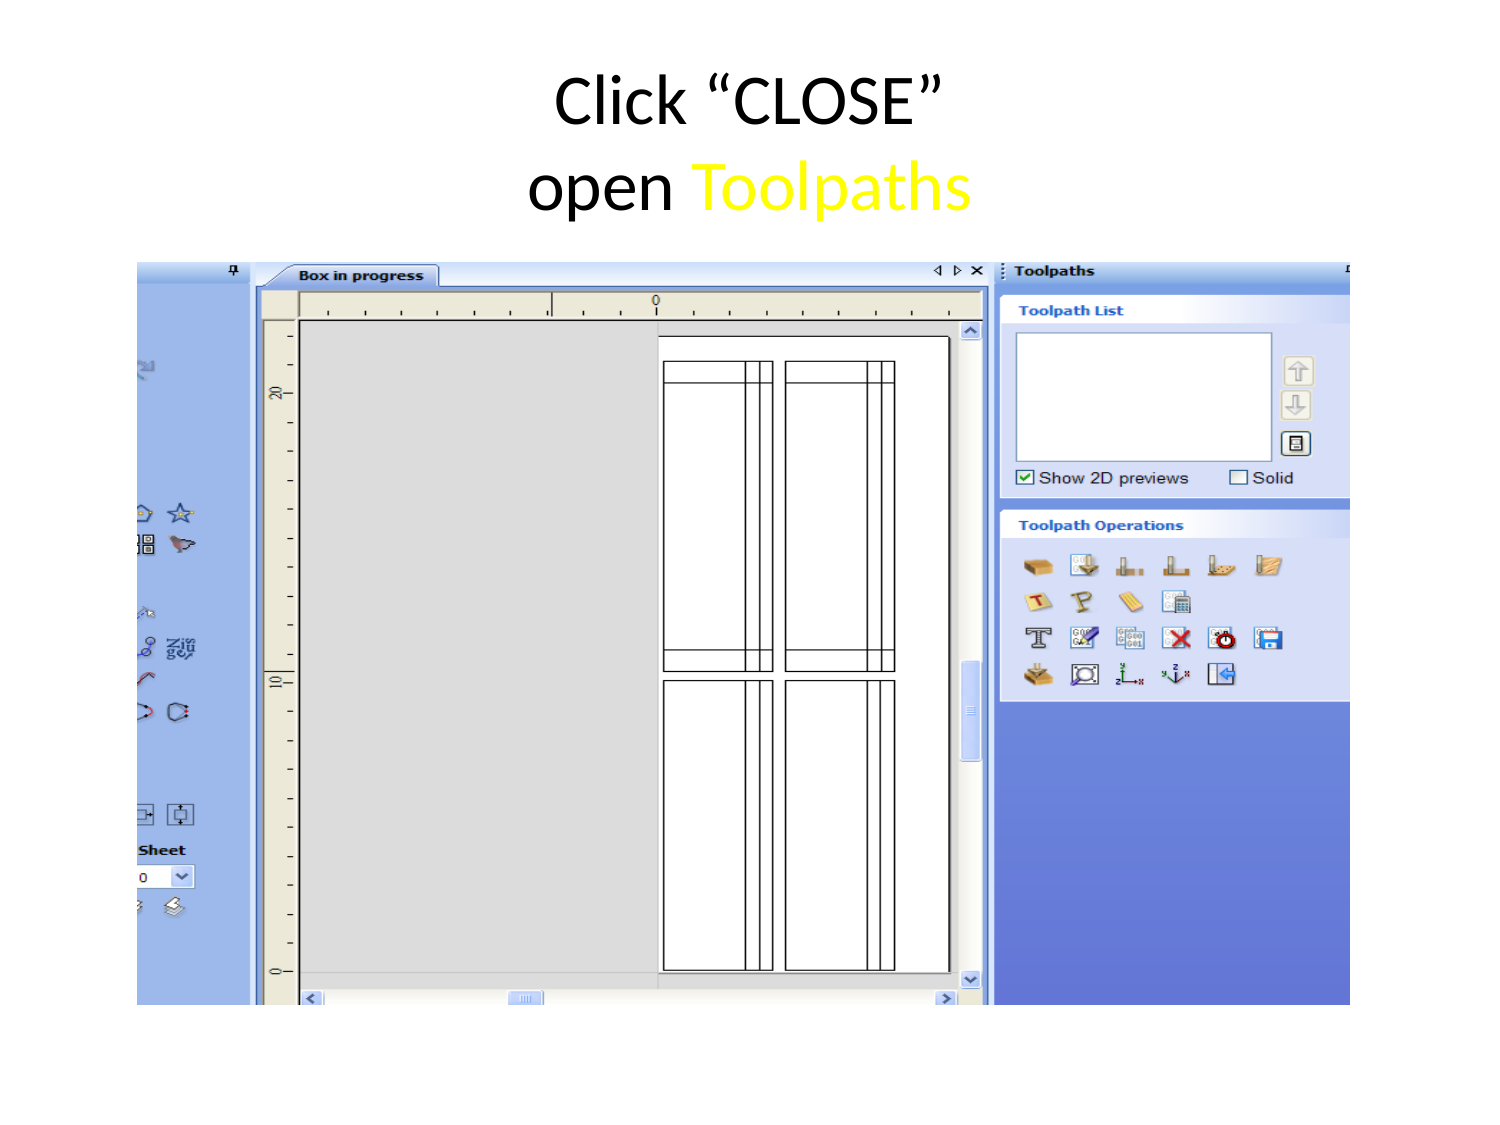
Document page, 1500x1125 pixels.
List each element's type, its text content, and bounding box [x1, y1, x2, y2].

title Click “CLOSE” open Toolpaths [75, 45, 1425, 233]
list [137, 262, 1351, 1006]
